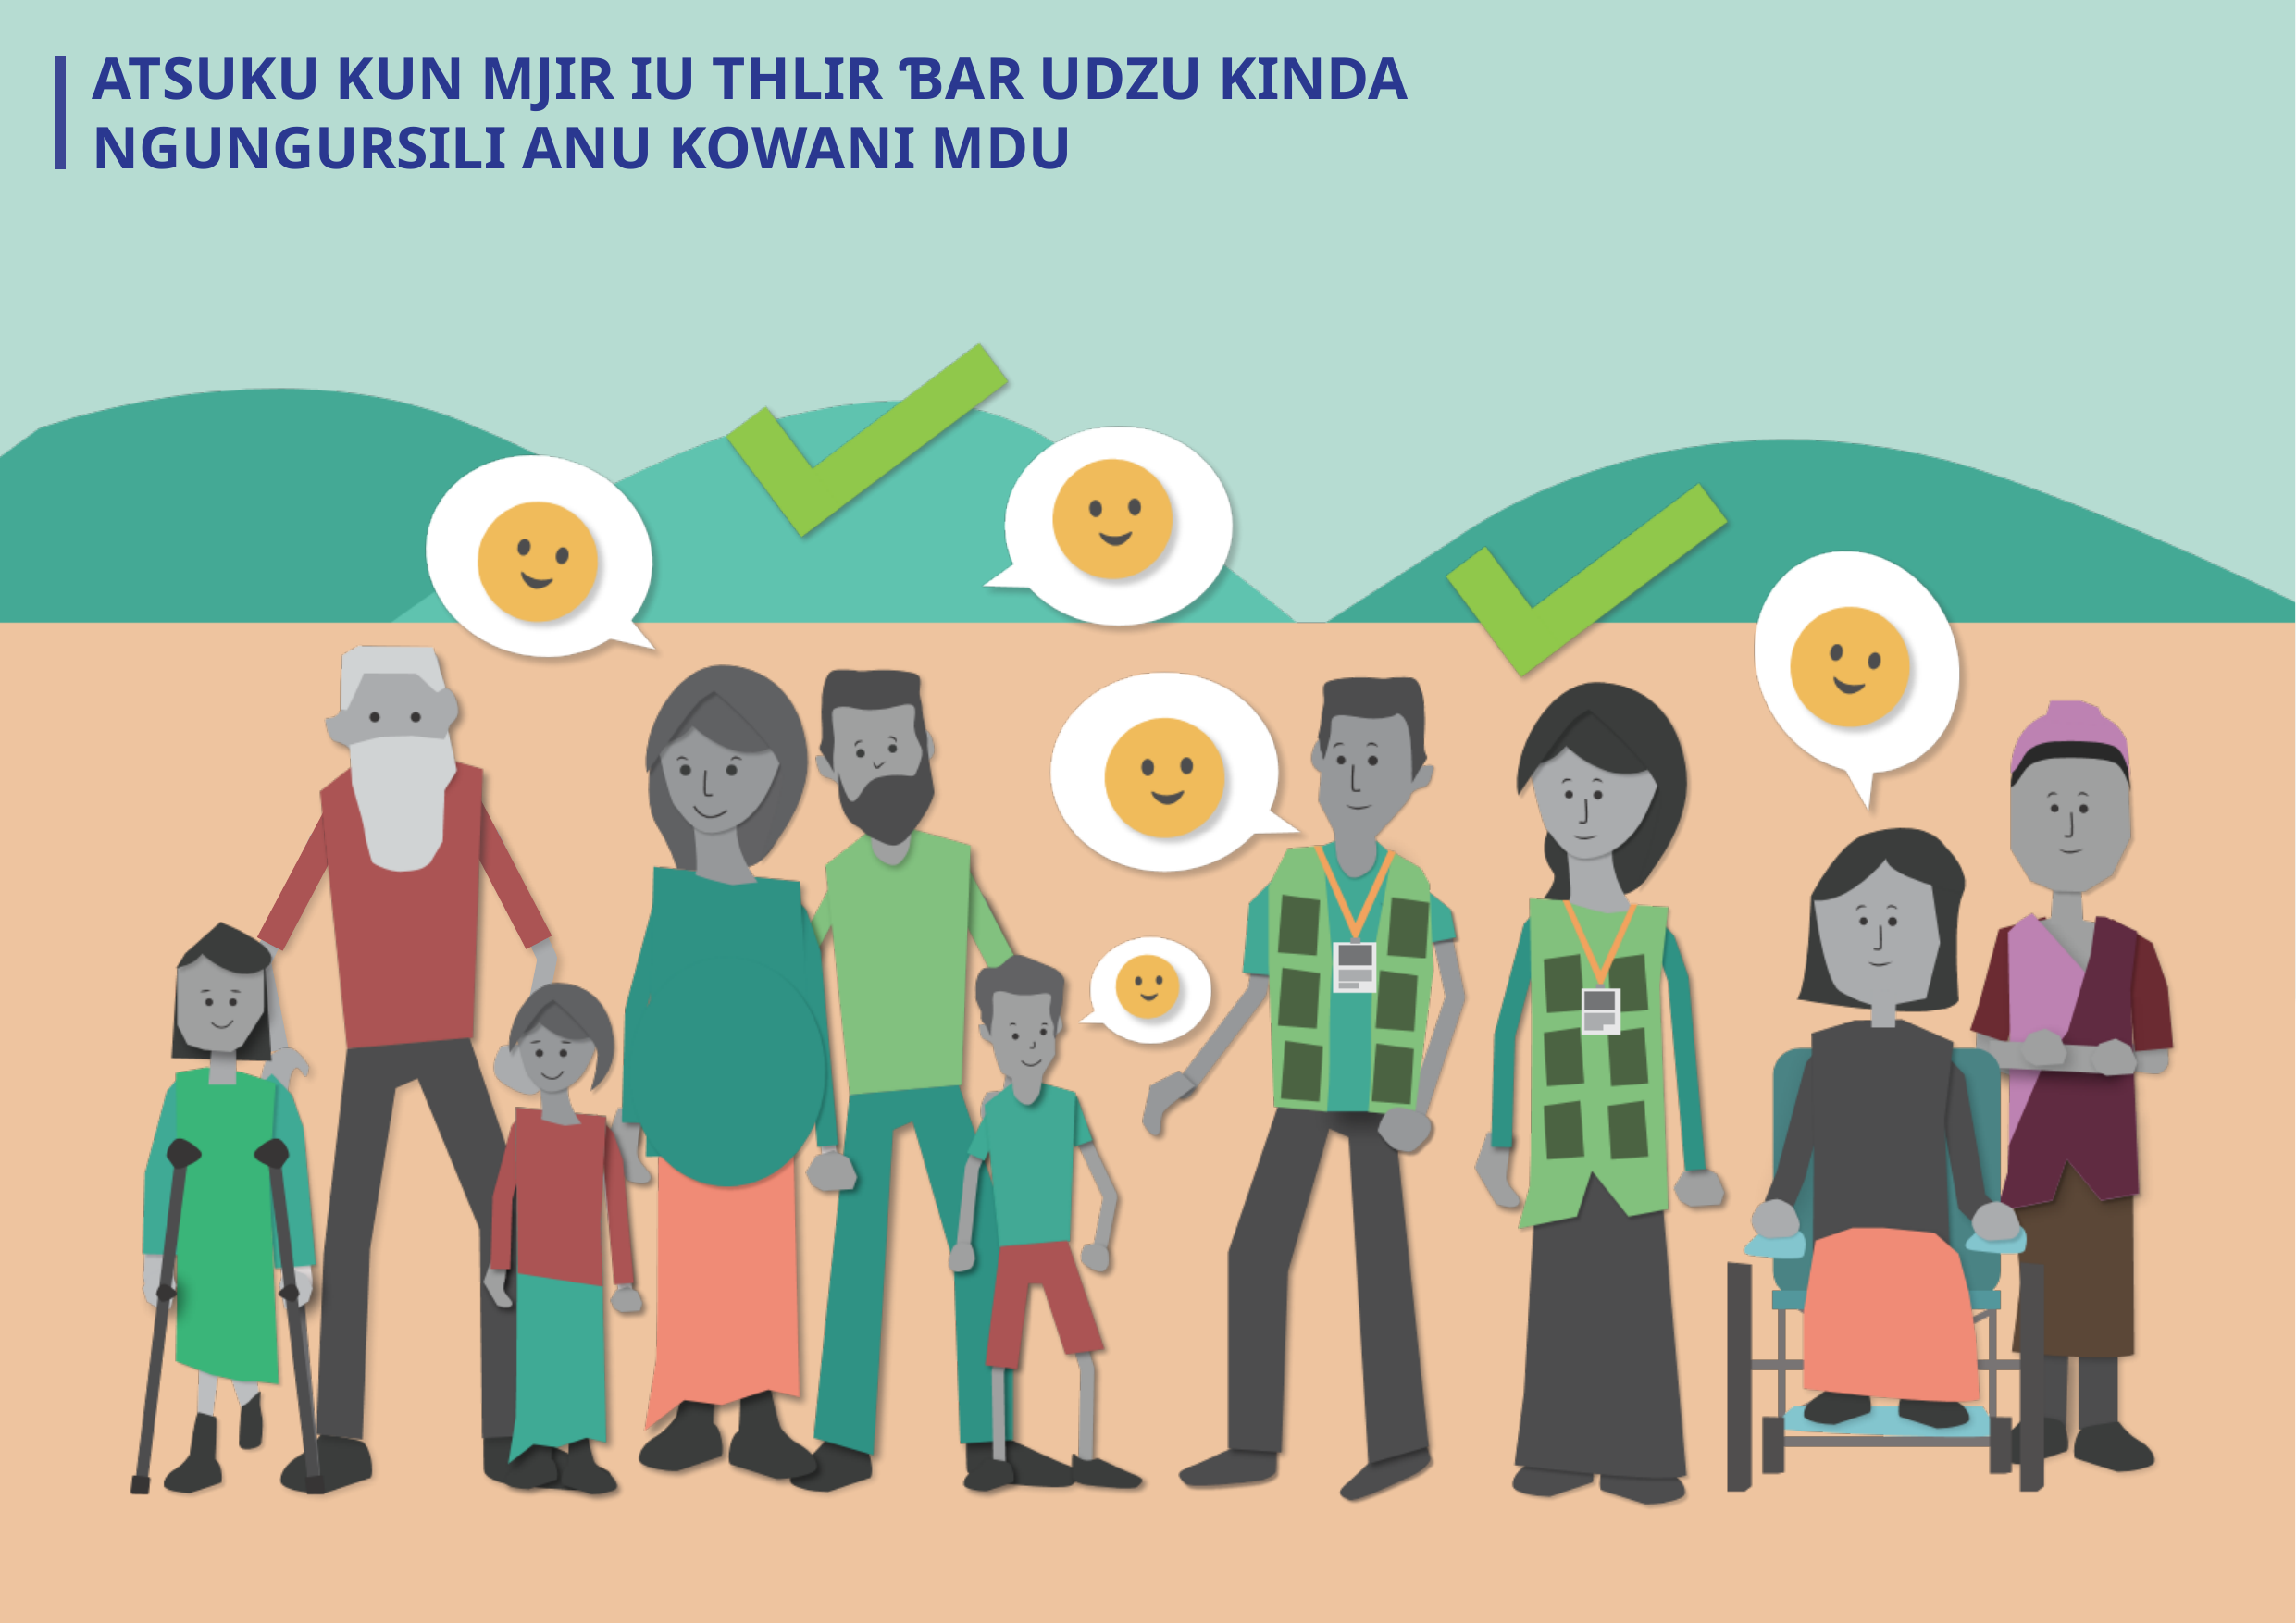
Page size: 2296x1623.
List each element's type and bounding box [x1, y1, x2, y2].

text_box [0, 0, 2296, 1623]
